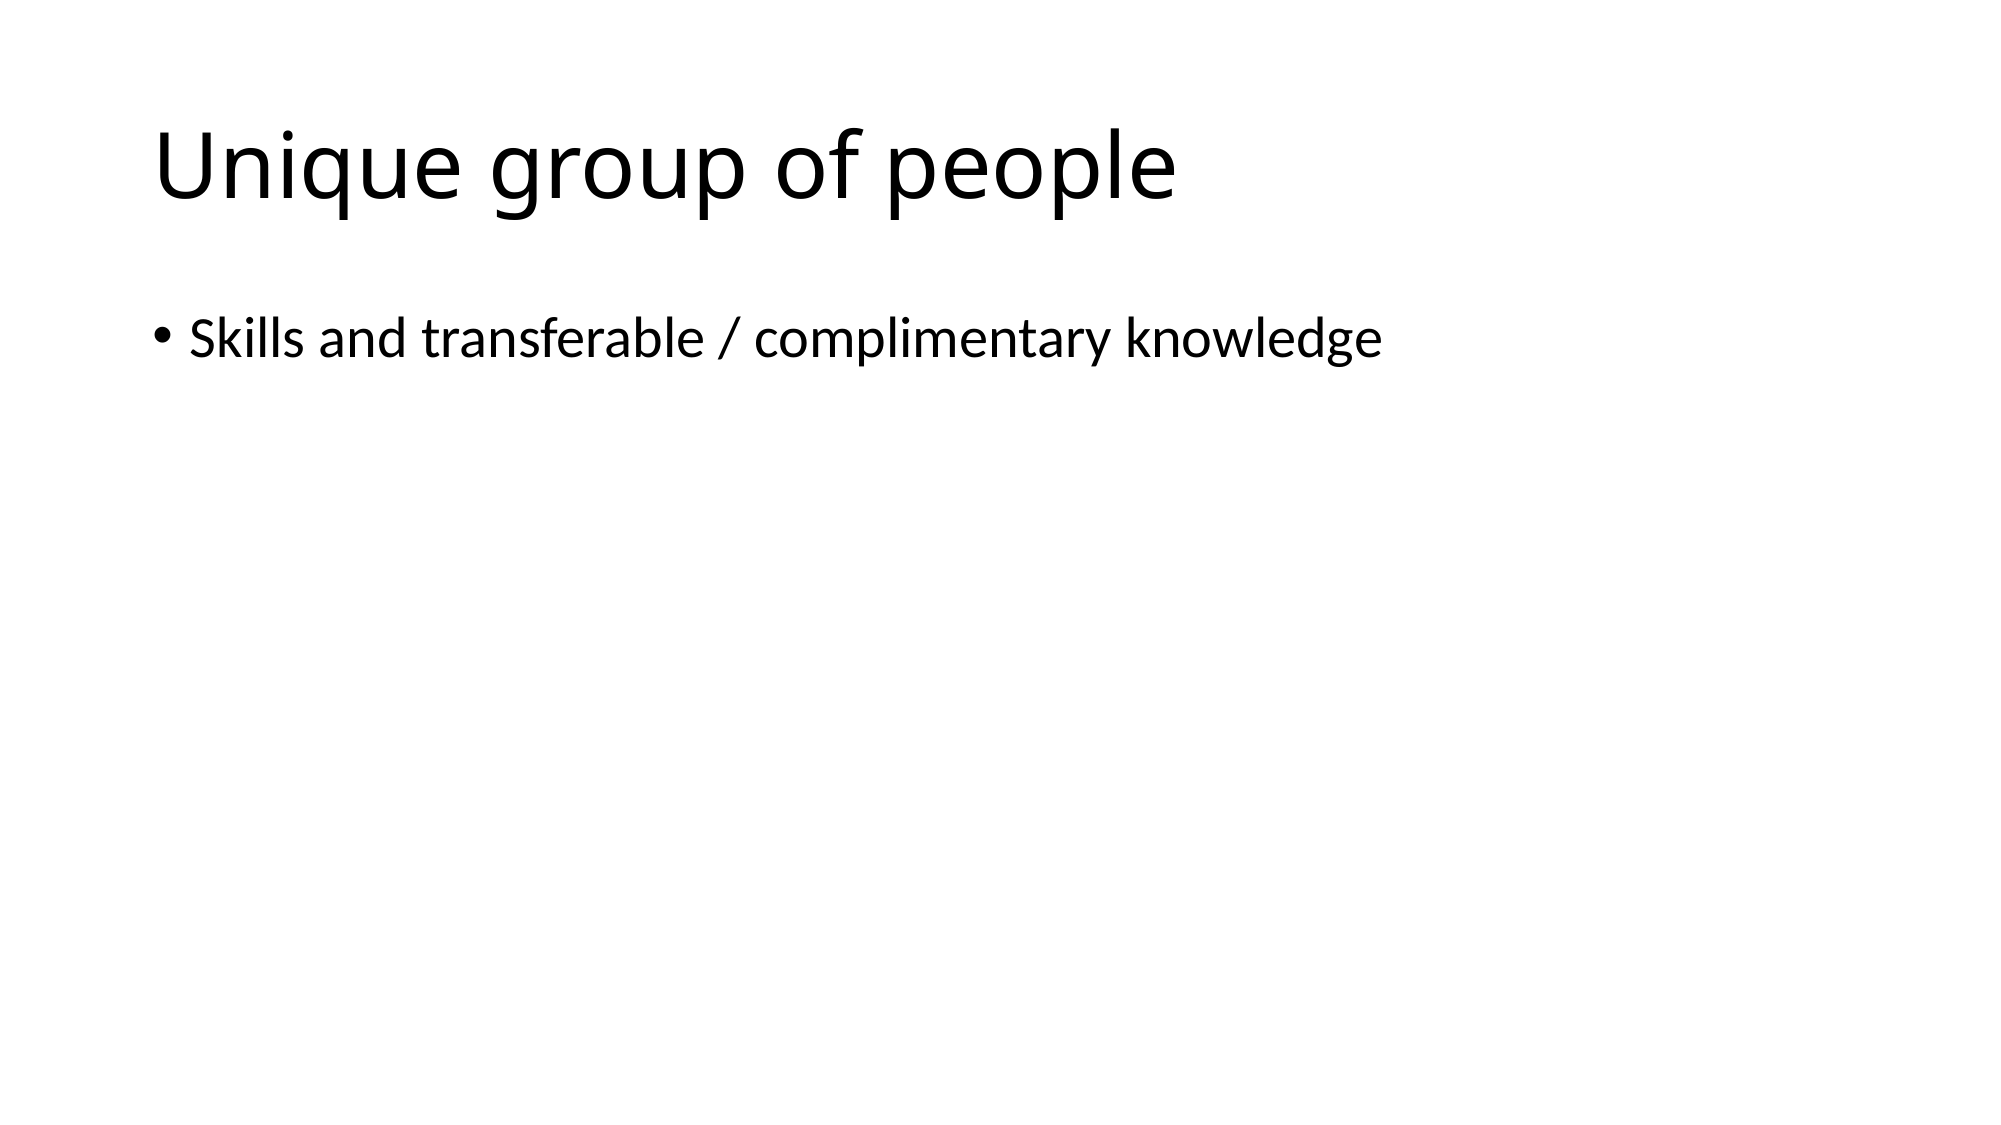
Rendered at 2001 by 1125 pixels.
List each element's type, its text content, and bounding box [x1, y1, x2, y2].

list Skills and transferable / complimentary knowledge [137, 299, 1863, 1014]
title Unique group of people [137, 59, 1863, 278]
